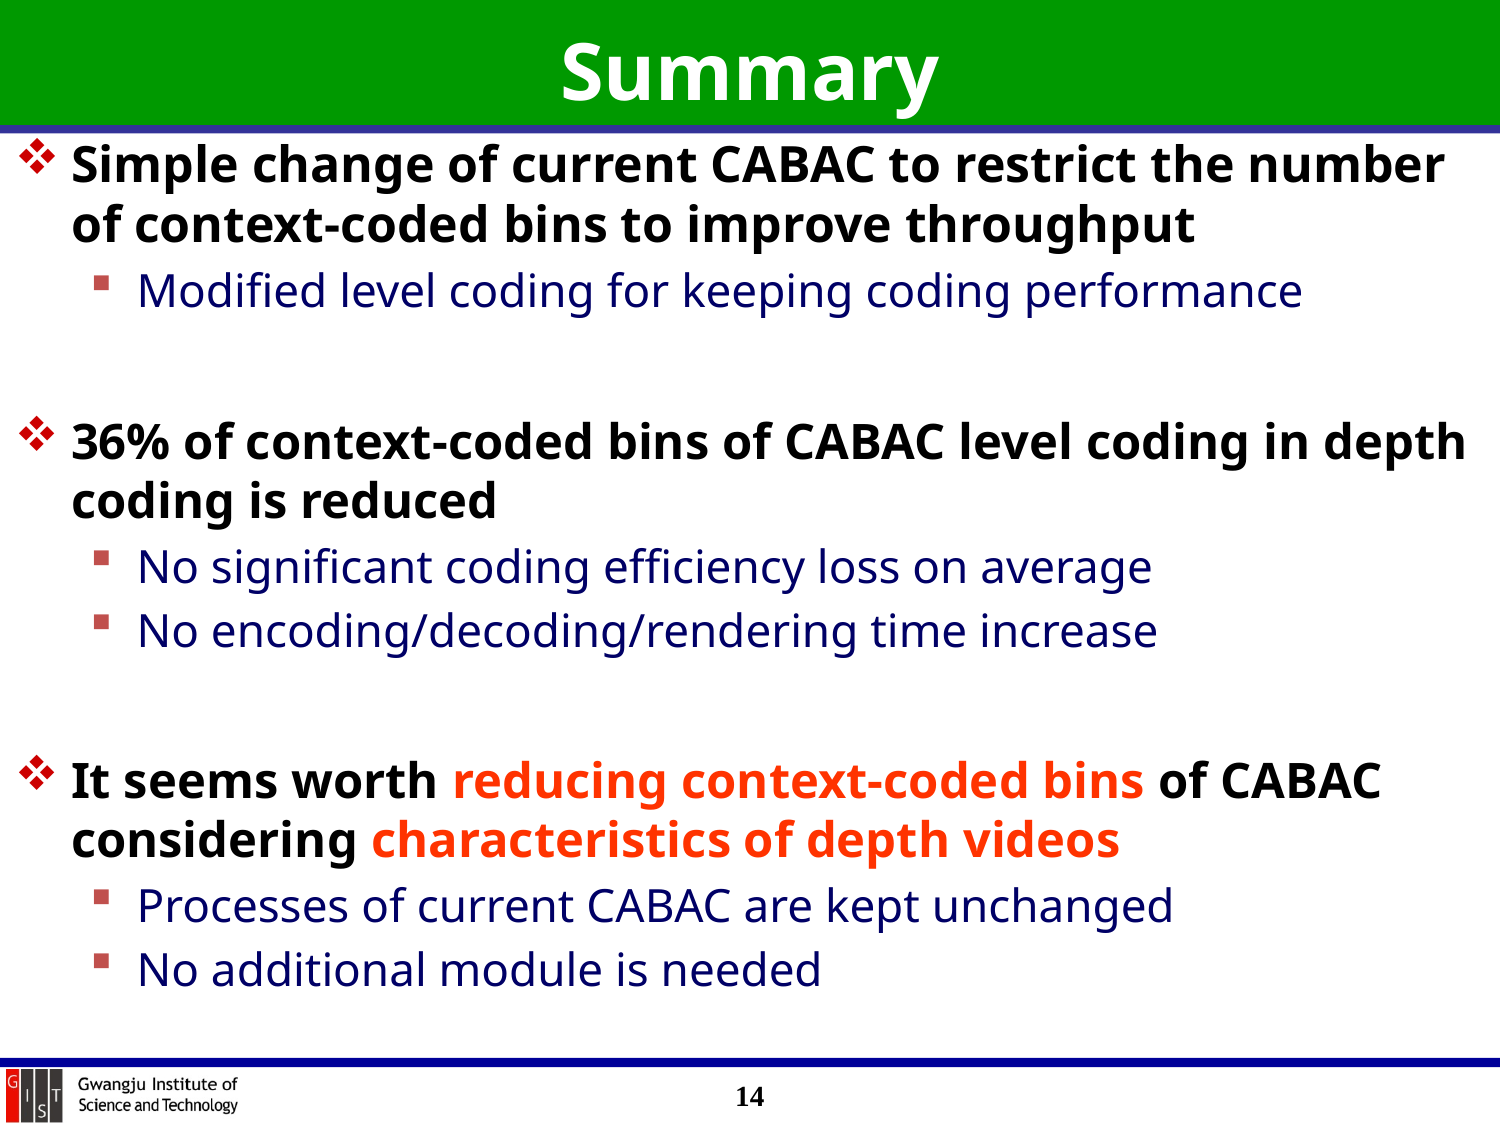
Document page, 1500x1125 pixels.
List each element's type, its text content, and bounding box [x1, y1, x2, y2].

title Summary [0, 12, 1500, 123]
slide_number 14 [575, 1065, 925, 1125]
list Simple change of current CABAC to restrict the number of context-coded bins to improve throughput Modified level coding for keeping coding performance 36% of context-coded bins of CABAC level coding in depth coding is reduced No significant coding efficiency loss on average No encoding/decoding/rendering time increase It seems worth reducing context-coded bins of CABAC considering characteristics of depth videos Processes of current CABAC are kept unchanged No additional module is needed [0, 123, 1500, 1039]
picture [6, 1069, 238, 1123]
